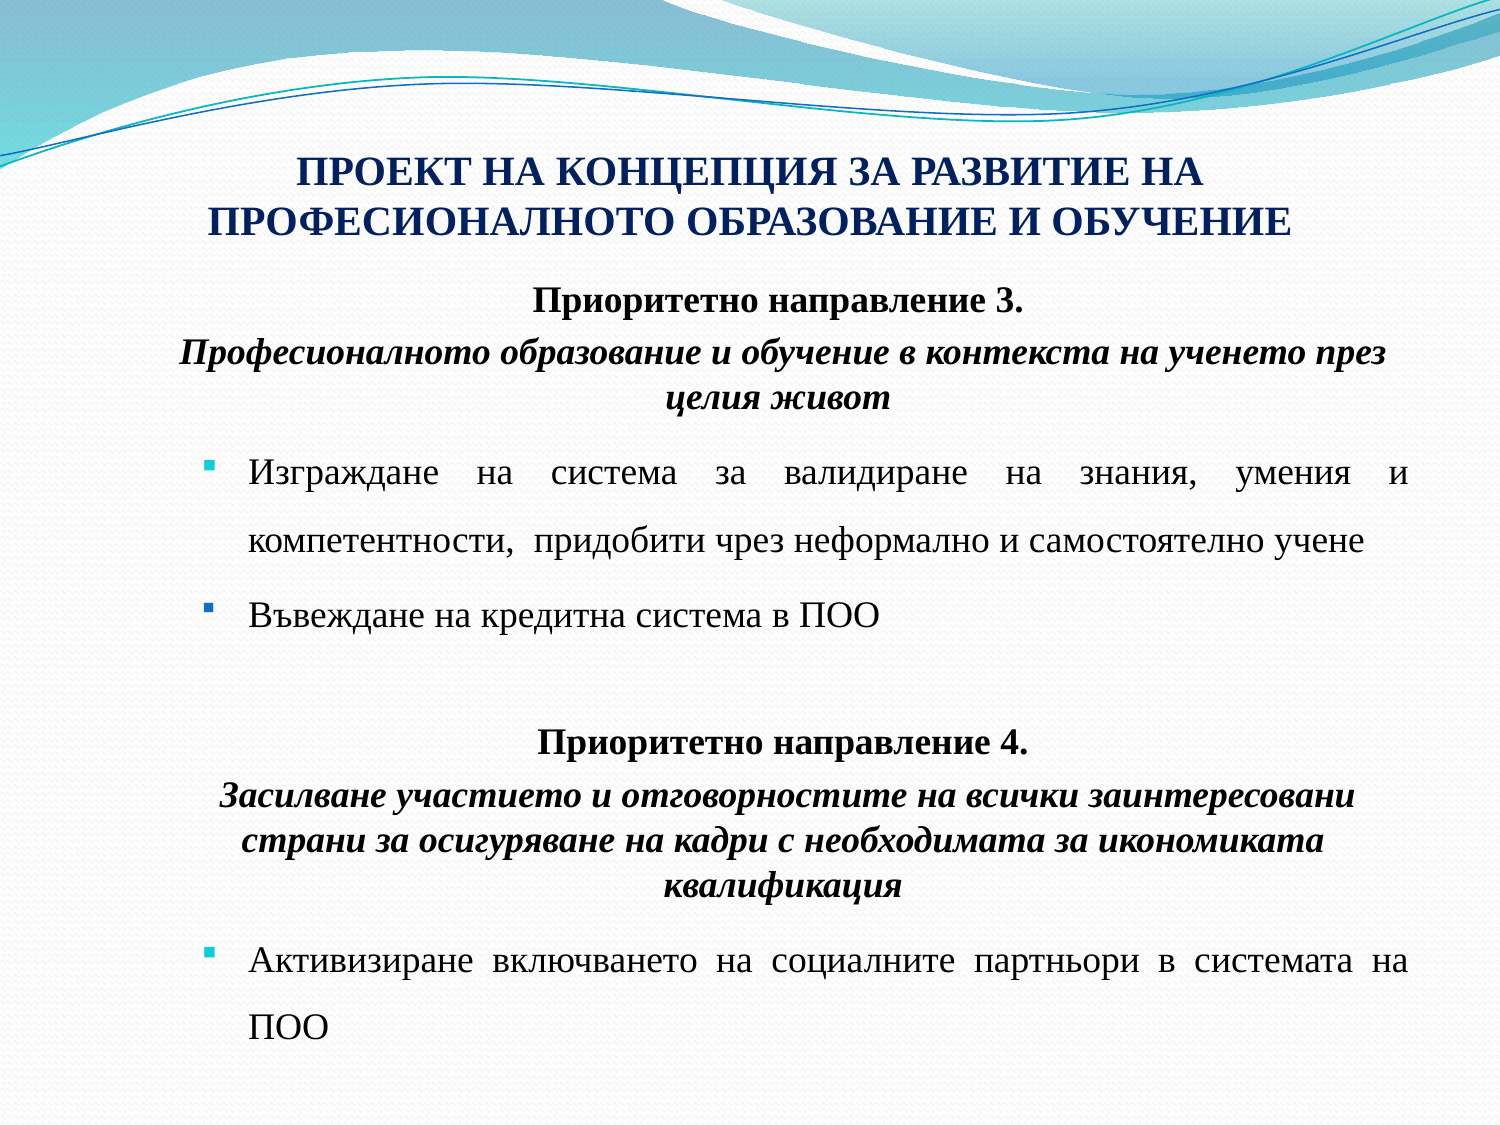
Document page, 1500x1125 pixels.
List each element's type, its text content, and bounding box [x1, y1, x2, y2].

list Приоритетно направление 3. Професионалното образование и обучение в контекста на ученето през целия живот Изграждане на система за валидиране на знания, умения и компетентности, придобити чрез неформално и самостоятелно учене Въвеждане на кредитна система в ПОО Приоритетно направление 4. Засилване участието и отговорностите на всички заинтересовани страни за осигуряване на кадри с необходимата за икономиката квалификация Активизиране включването на социалните партньори в системата на ПОО [74, 266, 1426, 1071]
title ПРОЕКТ НА КОНЦЕПЦИЯ ЗА РАЗВИТИЕ НА ПРОФЕСИОНАЛНОТО ОБРАЗОВАНИЕ И ОБУЧЕНИЕ [74, 115, 1426, 244]
